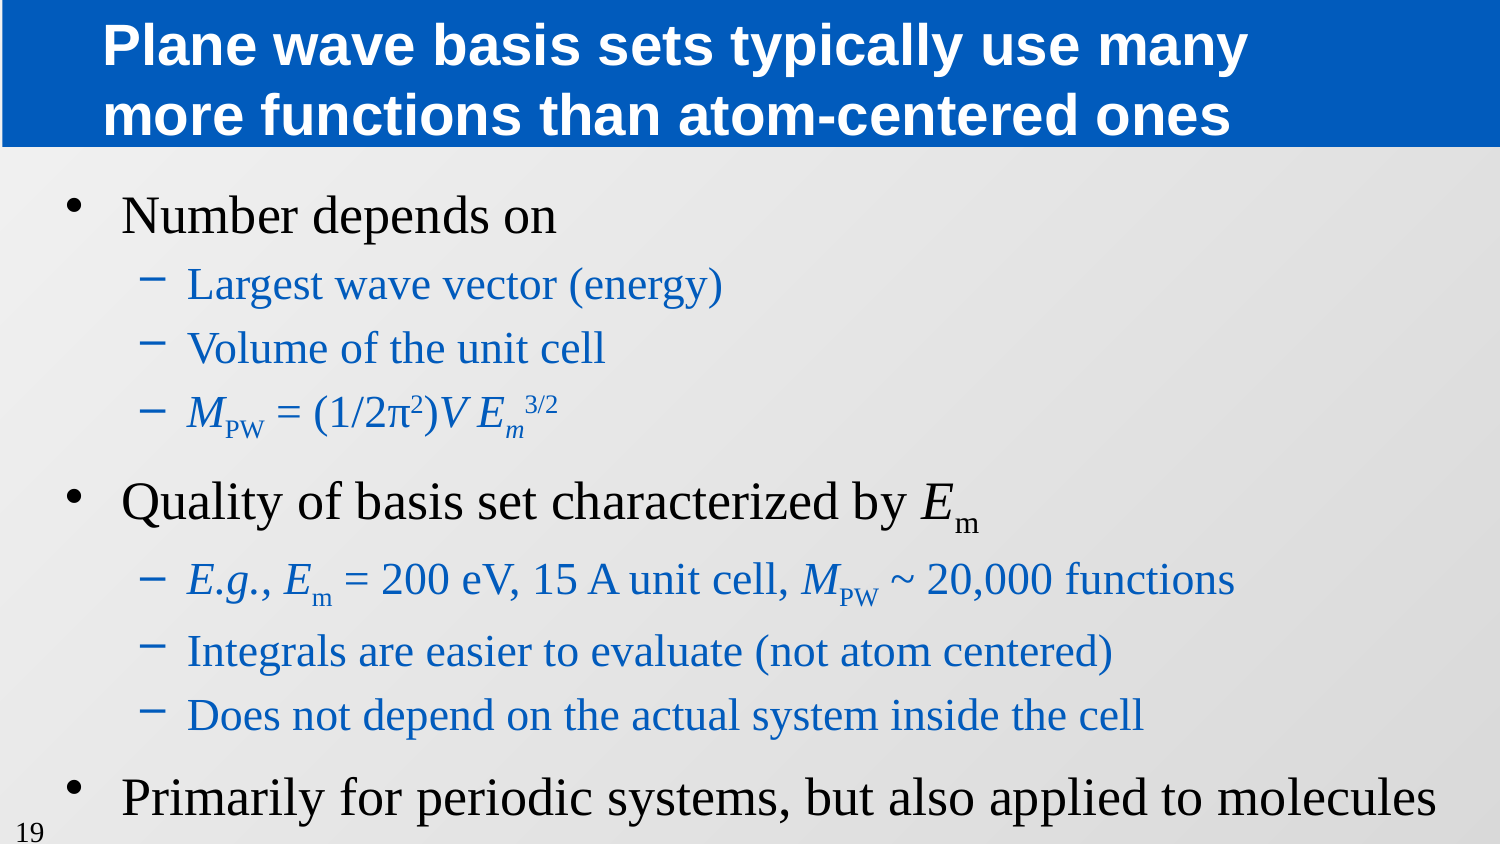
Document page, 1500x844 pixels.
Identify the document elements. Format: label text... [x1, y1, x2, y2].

slide_number 19 [0, 806, 101, 844]
title Plane wave basis sets typically use many more functions than atom-centered ones [87, 0, 1363, 147]
list Number depends on Largest wave vector (energy) Volume of the unit cell MPW = (1/2π2)V Em3/2 Quality of basis set characterized by Em E.g., Em = 200 eV, 15 A unit cell, MPW ~ 20,000 functions Integrals are easier to evaluate (not atom centered) Does not depend on the actual system inside the cell Primarily for periodic systems, but also applied to molecules [49, 171, 1488, 760]
